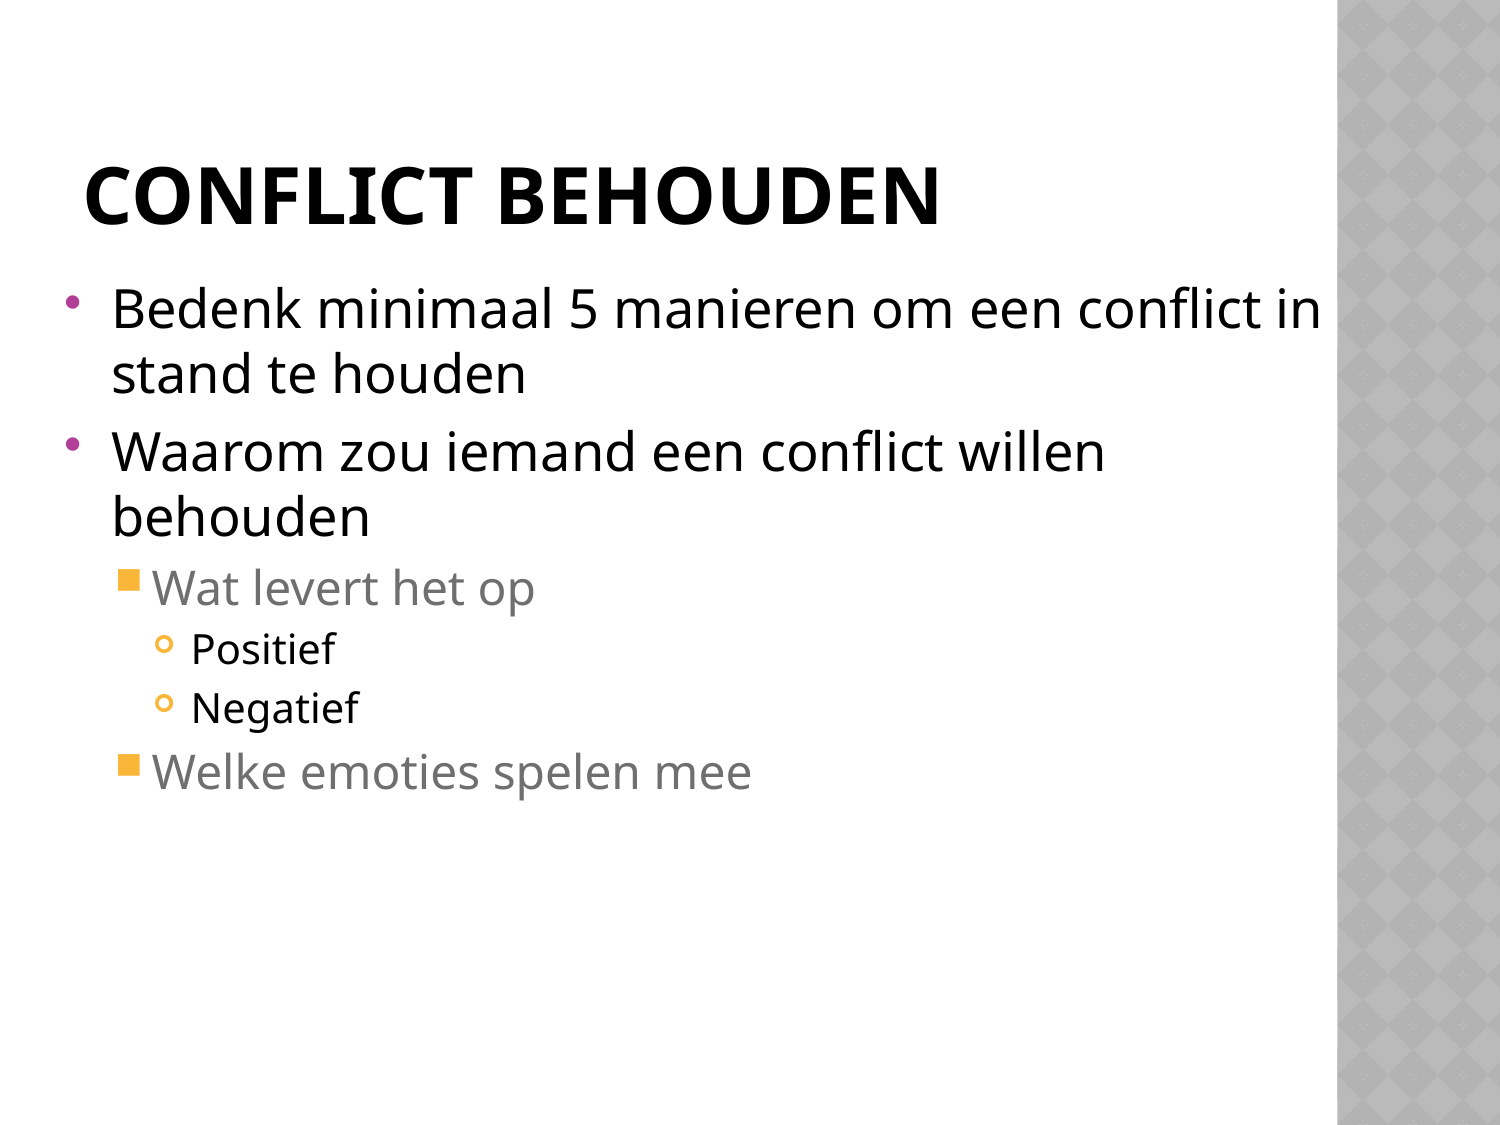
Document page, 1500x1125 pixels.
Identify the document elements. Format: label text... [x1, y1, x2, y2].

title conflict behouden [75, 52, 1412, 240]
list Bedenk minimaal 5 manieren om een conflict in stand te houden Waarom zou iemand een conflict willen behouden Wat levert het op Positief Negatief Welke emoties spelen mee [51, 267, 1365, 1063]
